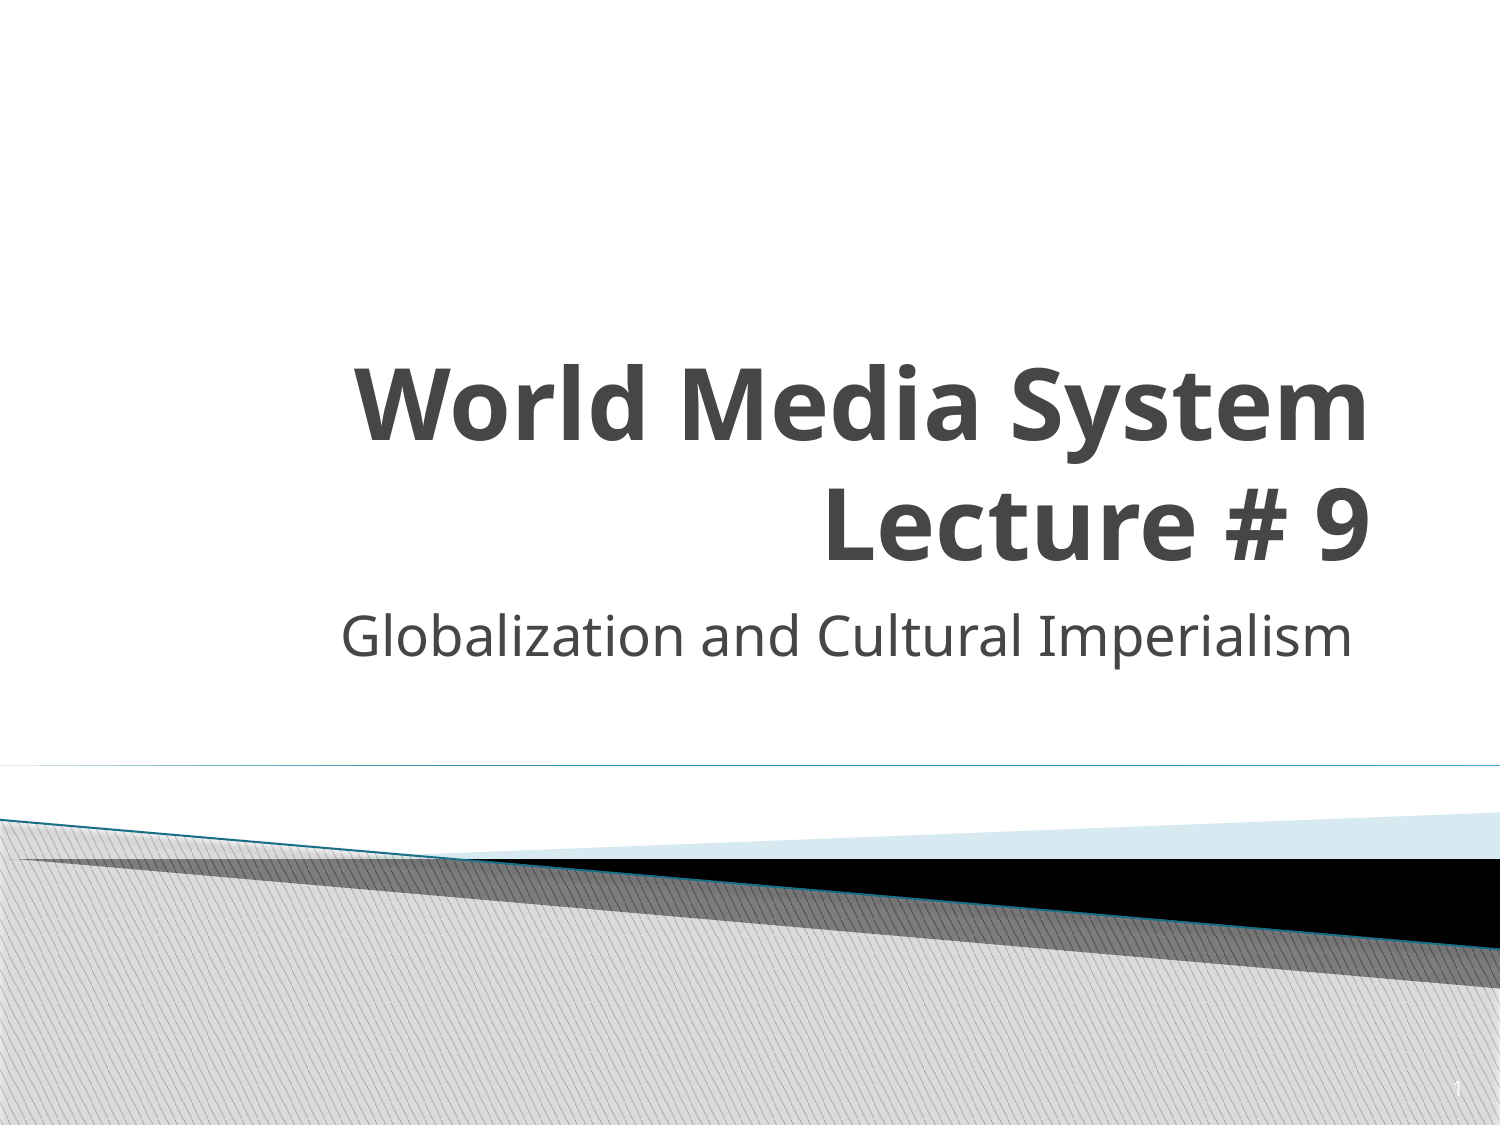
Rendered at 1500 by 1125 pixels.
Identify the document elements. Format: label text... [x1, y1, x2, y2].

slide_number 1 [1418, 1051, 1479, 1112]
picture [5, 859, 1500, 989]
title World Media System Lecture # 9 [112, 287, 1388, 588]
subtitle Globalization and Cultural Imperialism [112, 592, 1388, 790]
